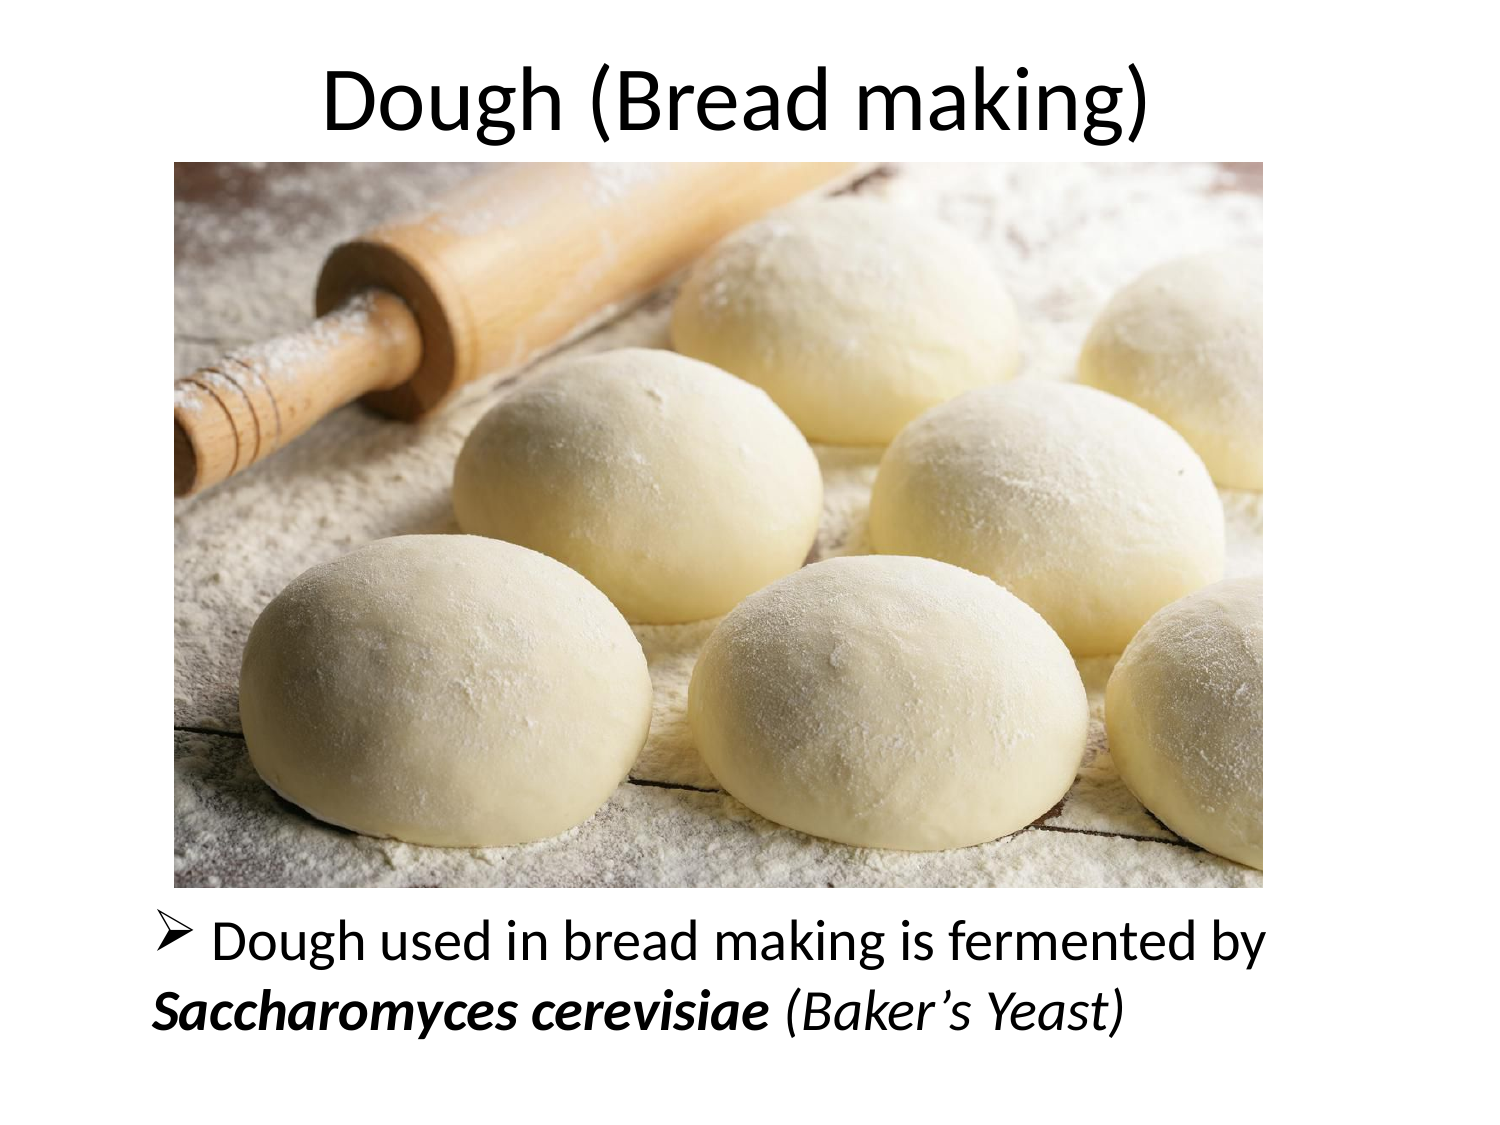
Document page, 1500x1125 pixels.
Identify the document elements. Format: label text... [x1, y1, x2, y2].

text_box Dough used in bread making is fermented by Saccharomyces cerevisiae (Baker’s Yeast) [137, 849, 1338, 1050]
title Dough (Bread making) [62, 0, 1413, 188]
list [174, 162, 1263, 888]
